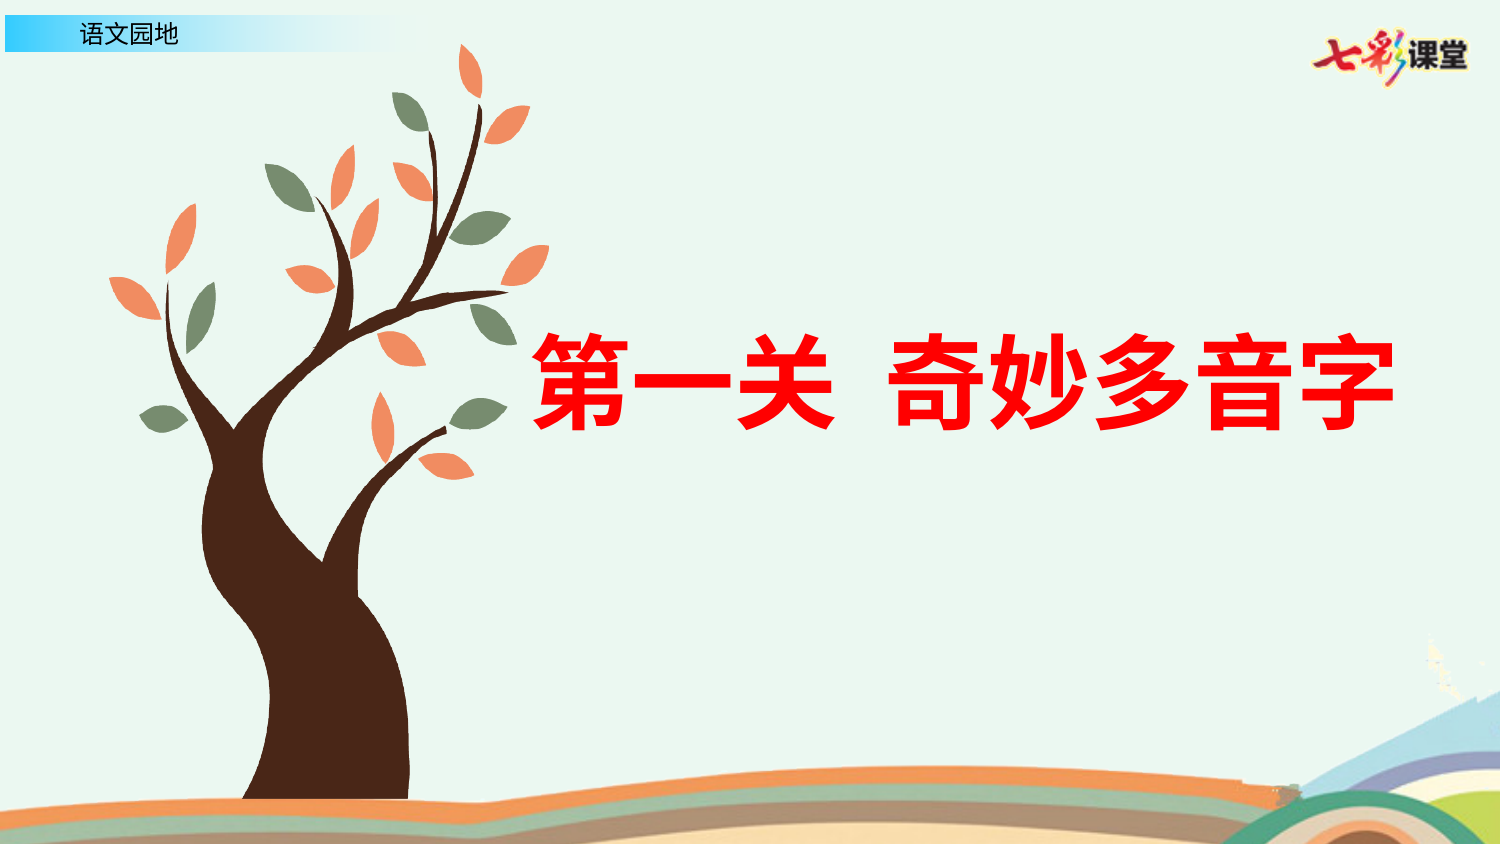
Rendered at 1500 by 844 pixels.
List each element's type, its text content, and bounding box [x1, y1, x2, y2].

picture [0, 44, 1500, 844]
title 第一关 奇妙多音字 [554, 311, 1471, 452]
picture [1308, 14, 1477, 95]
